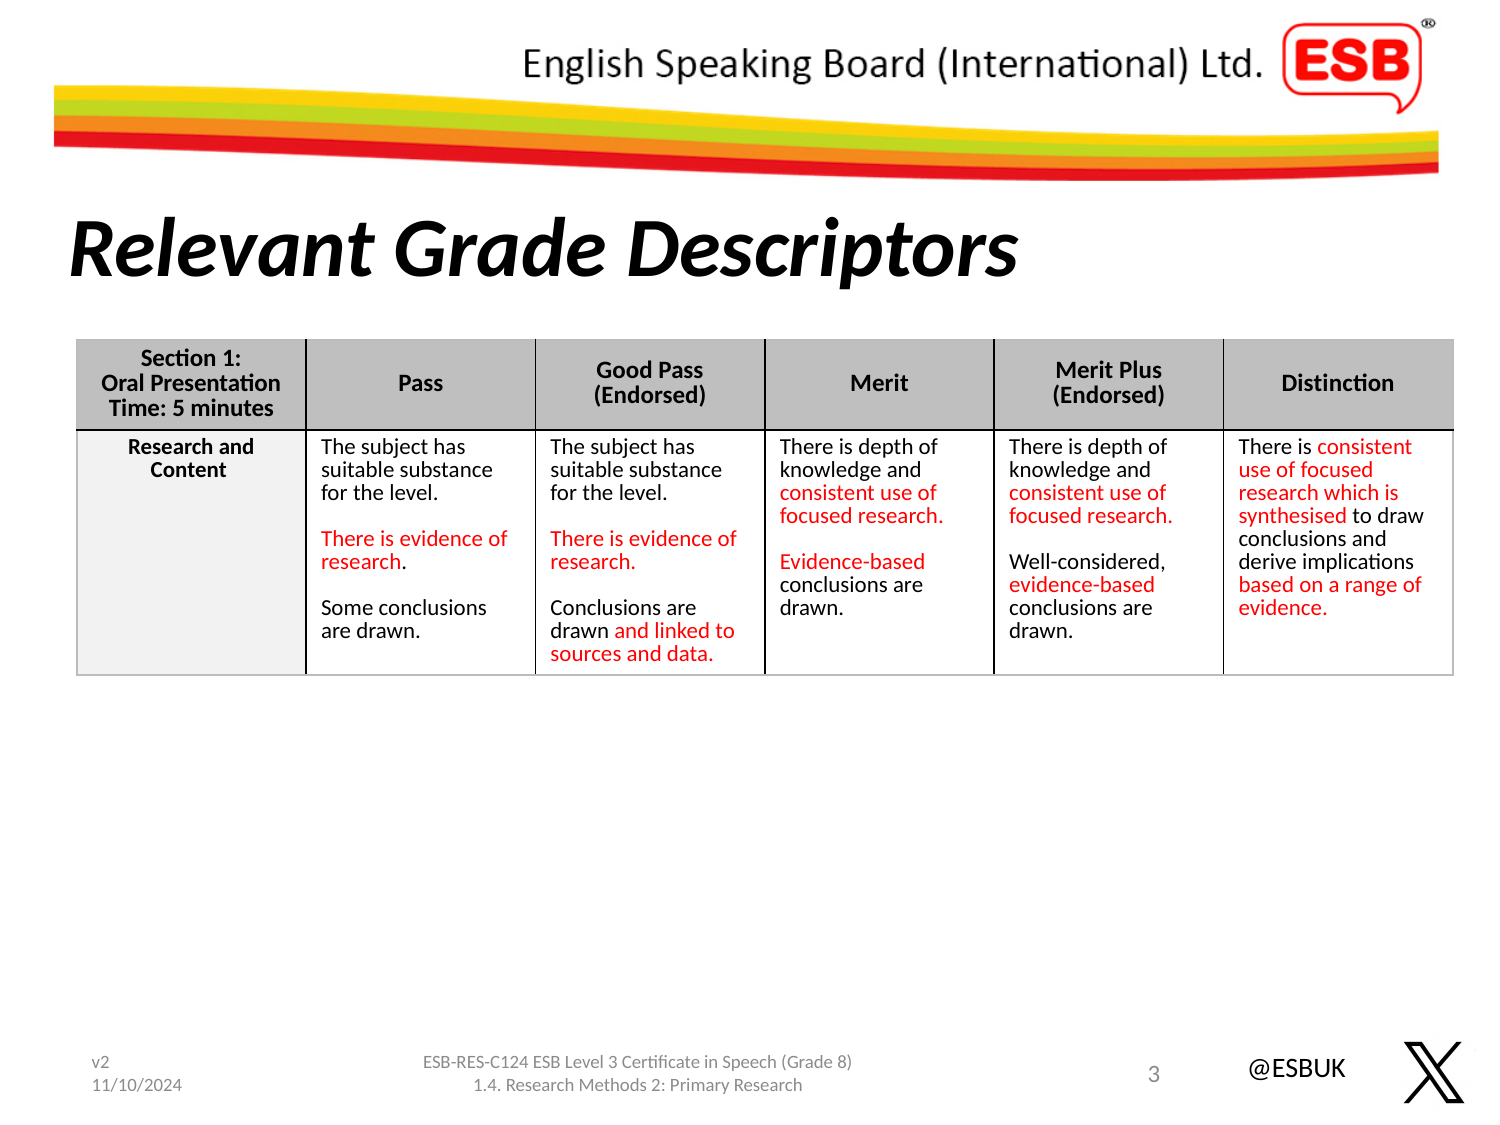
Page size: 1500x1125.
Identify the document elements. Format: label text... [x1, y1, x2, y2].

table_header Pass [307, 341, 535, 429]
table_cell The subject has suitable substance for the level. There is evidence of research. Conclusions are drawn and linked to sources and data. [536, 431, 764, 674]
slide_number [76, 1042, 202, 1103]
table_header Merit [766, 341, 993, 429]
table_cell There is depth of knowledge and consistent use of focused research. Evidence-based conclusions are drawn. [766, 431, 993, 674]
table_cell There is consistent use of focused research which is synthesised to draw conclusions and derive implications based on a range of evidence. [1224, 431, 1452, 674]
table_header Good Pass (Endorsed) [536, 341, 764, 429]
table_header Section 1: Oral Presentation Time: 5 minutes [78, 341, 305, 429]
table_header Distinction [1224, 341, 1452, 429]
table_header Merit Plus (Endorsed) [995, 341, 1223, 429]
picture [0, 0, 1500, 189]
title Relevant Grade Descriptors [53, 196, 1347, 303]
table_cell Research and Content [78, 431, 305, 674]
picture [1395, 1029, 1476, 1116]
table_cell The subject has suitable substance for the level. There is evidence of research. Some conclusions are drawn. [307, 431, 535, 674]
slide_number 3 [930, 1042, 1176, 1103]
table_cell There is depth of knowledge and consistent use of focused research. Well-considered, evidence-based conclusions are drawn. [995, 431, 1223, 674]
footer ESB-RES-C124 ESB Level 3 Certificate in Speech (Grade 8) 1.4. Research Methods 2: Primary Research [395, 1042, 881, 1103]
